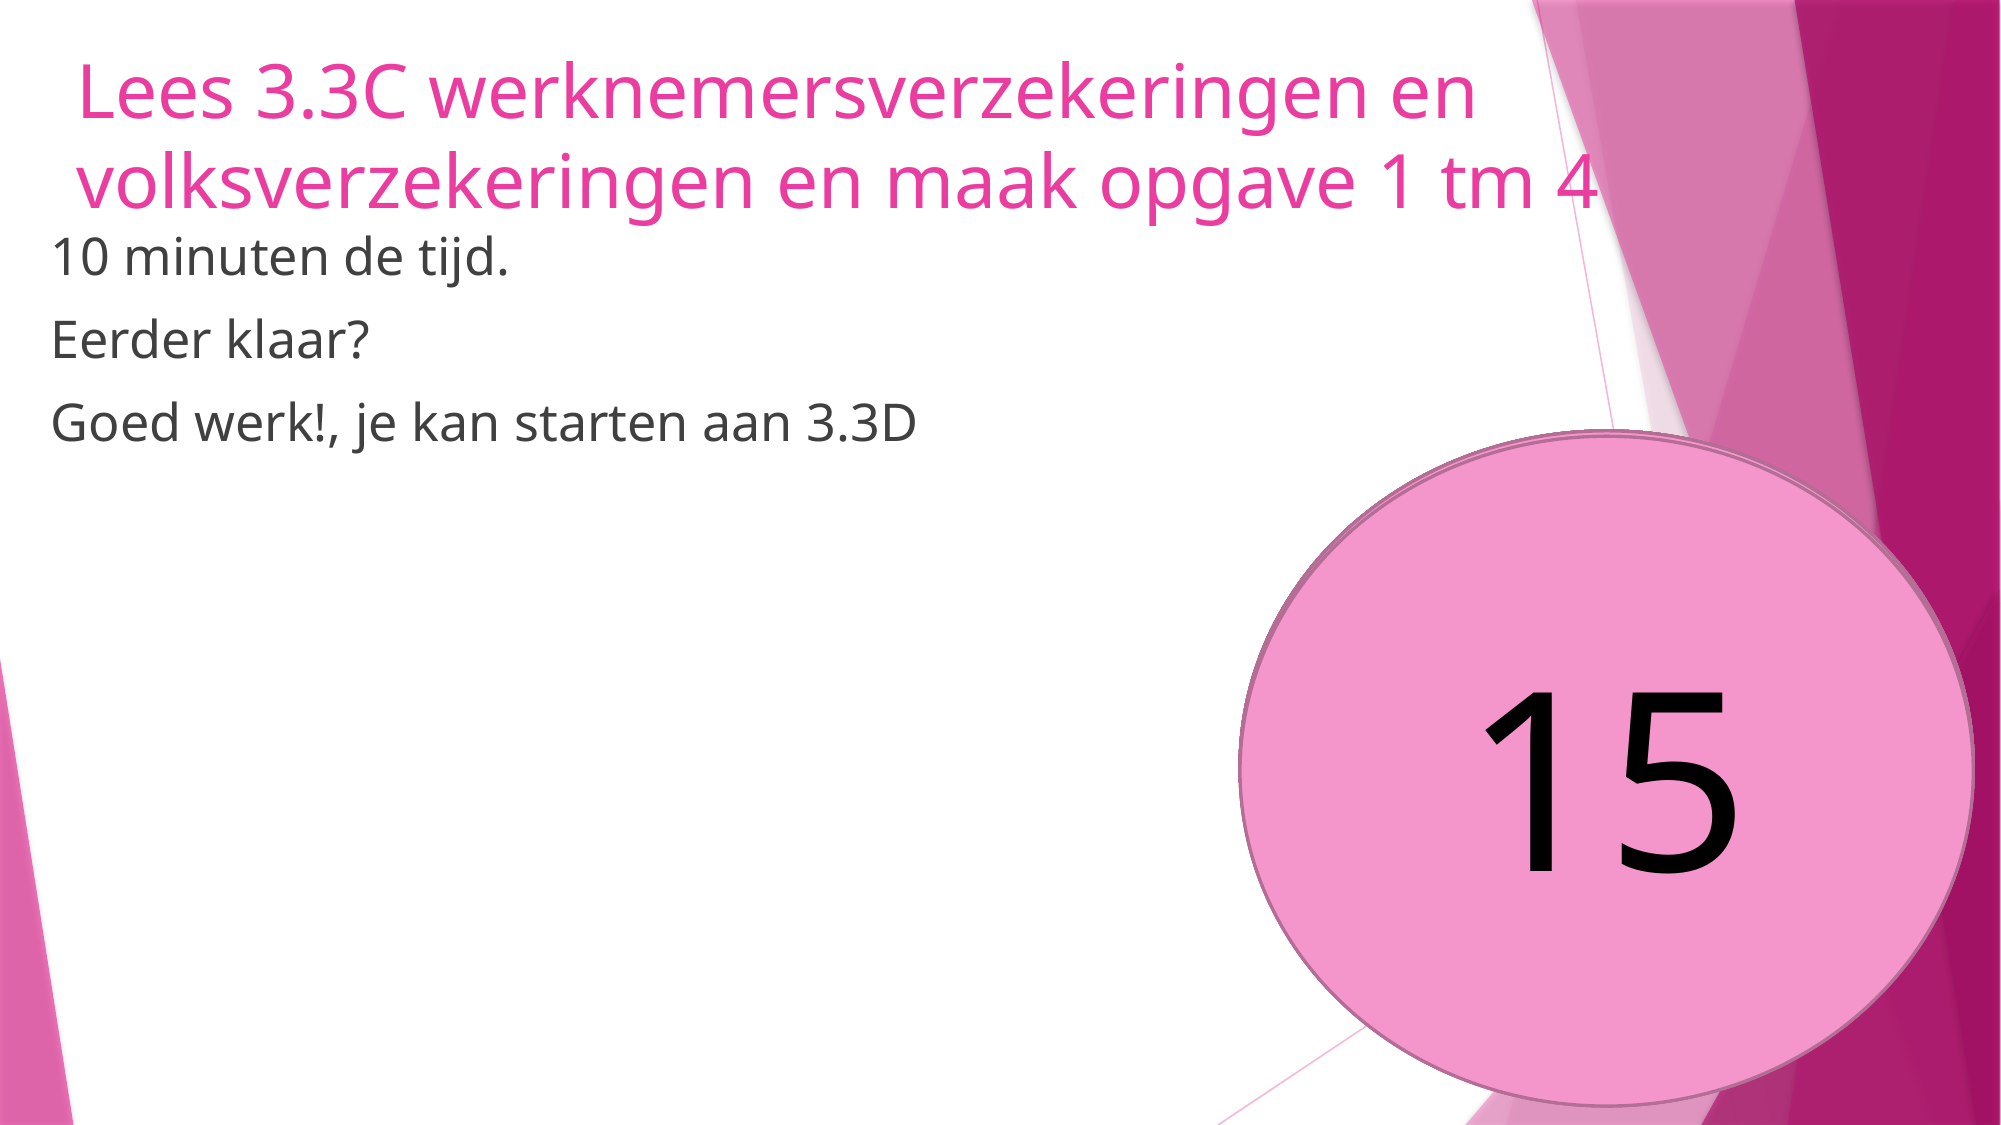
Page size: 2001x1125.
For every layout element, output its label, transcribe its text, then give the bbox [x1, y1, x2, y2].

text_box 15 [1238, 434, 1975, 1108]
list 10 minuten de tijd. Eerder klaar? Goed werk!, je kan starten aan 3.3D [35, 215, 1241, 1008]
text_box 13 [1242, 429, 1972, 723]
title Lees 3.3C werknemersverzekeringen en volksverzekeringen en maak opgave 1 tm 4 [61, 35, 1684, 317]
